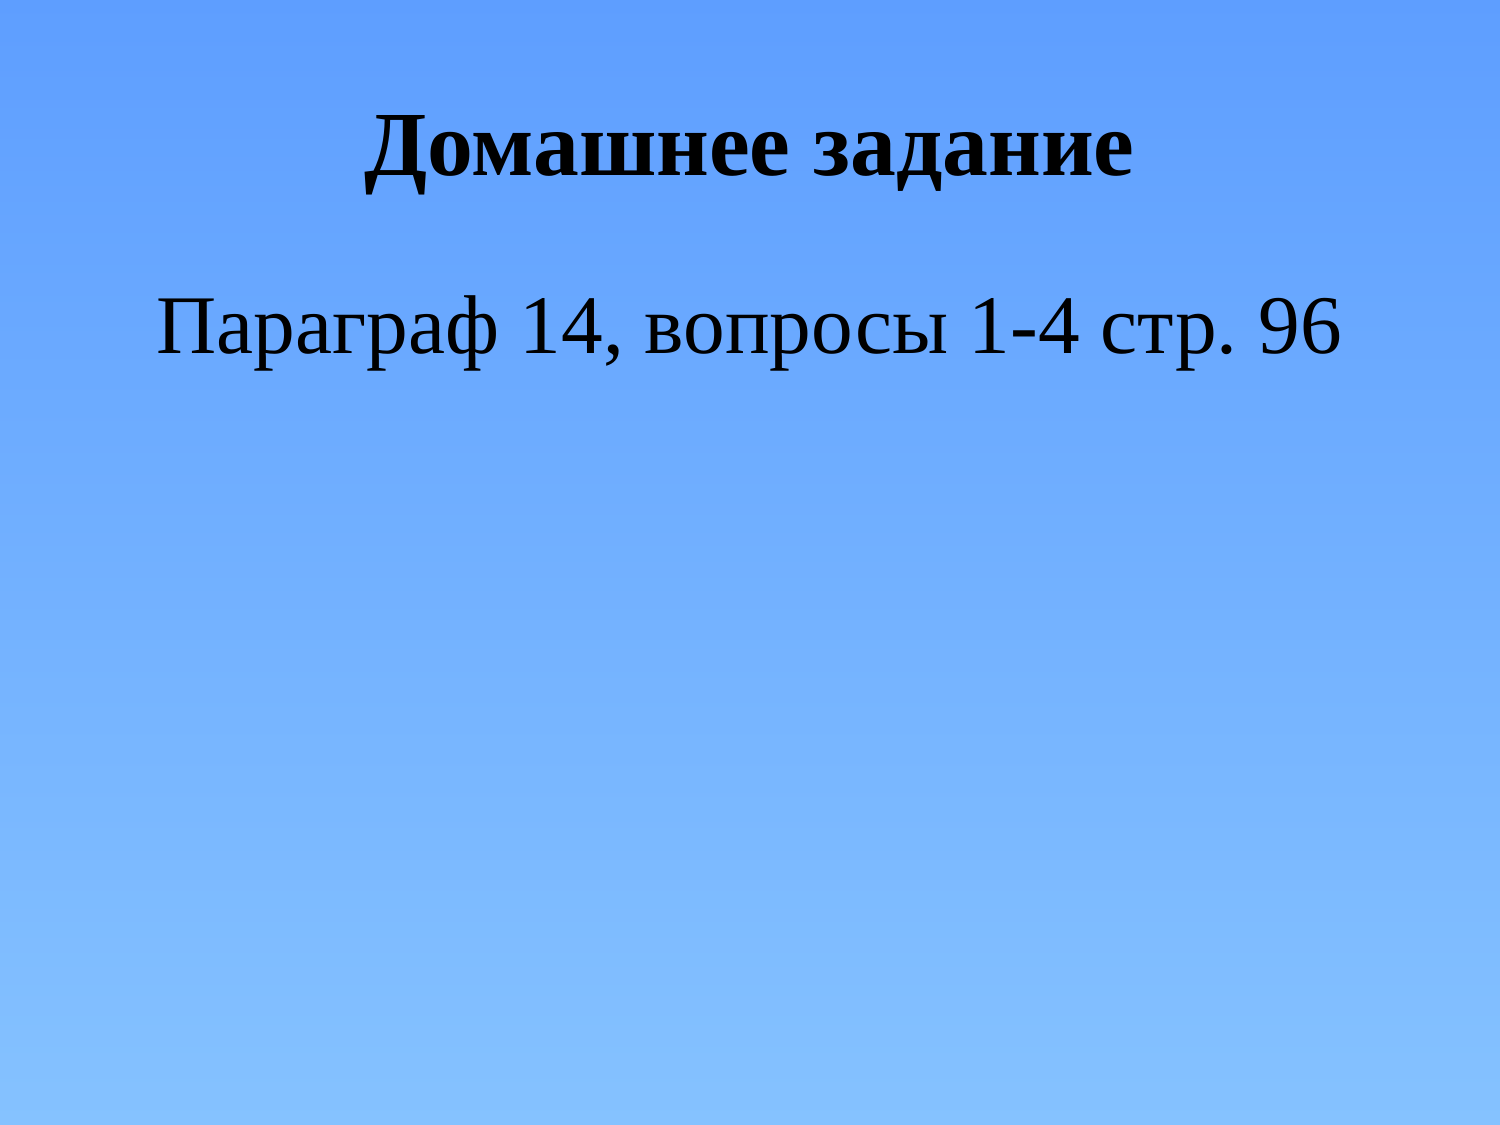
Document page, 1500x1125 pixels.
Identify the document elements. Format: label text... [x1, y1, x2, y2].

title Домашнее задание [75, 45, 1425, 233]
list Параграф 14, вопросы 1-4 стр. 96 [75, 262, 1425, 1005]
